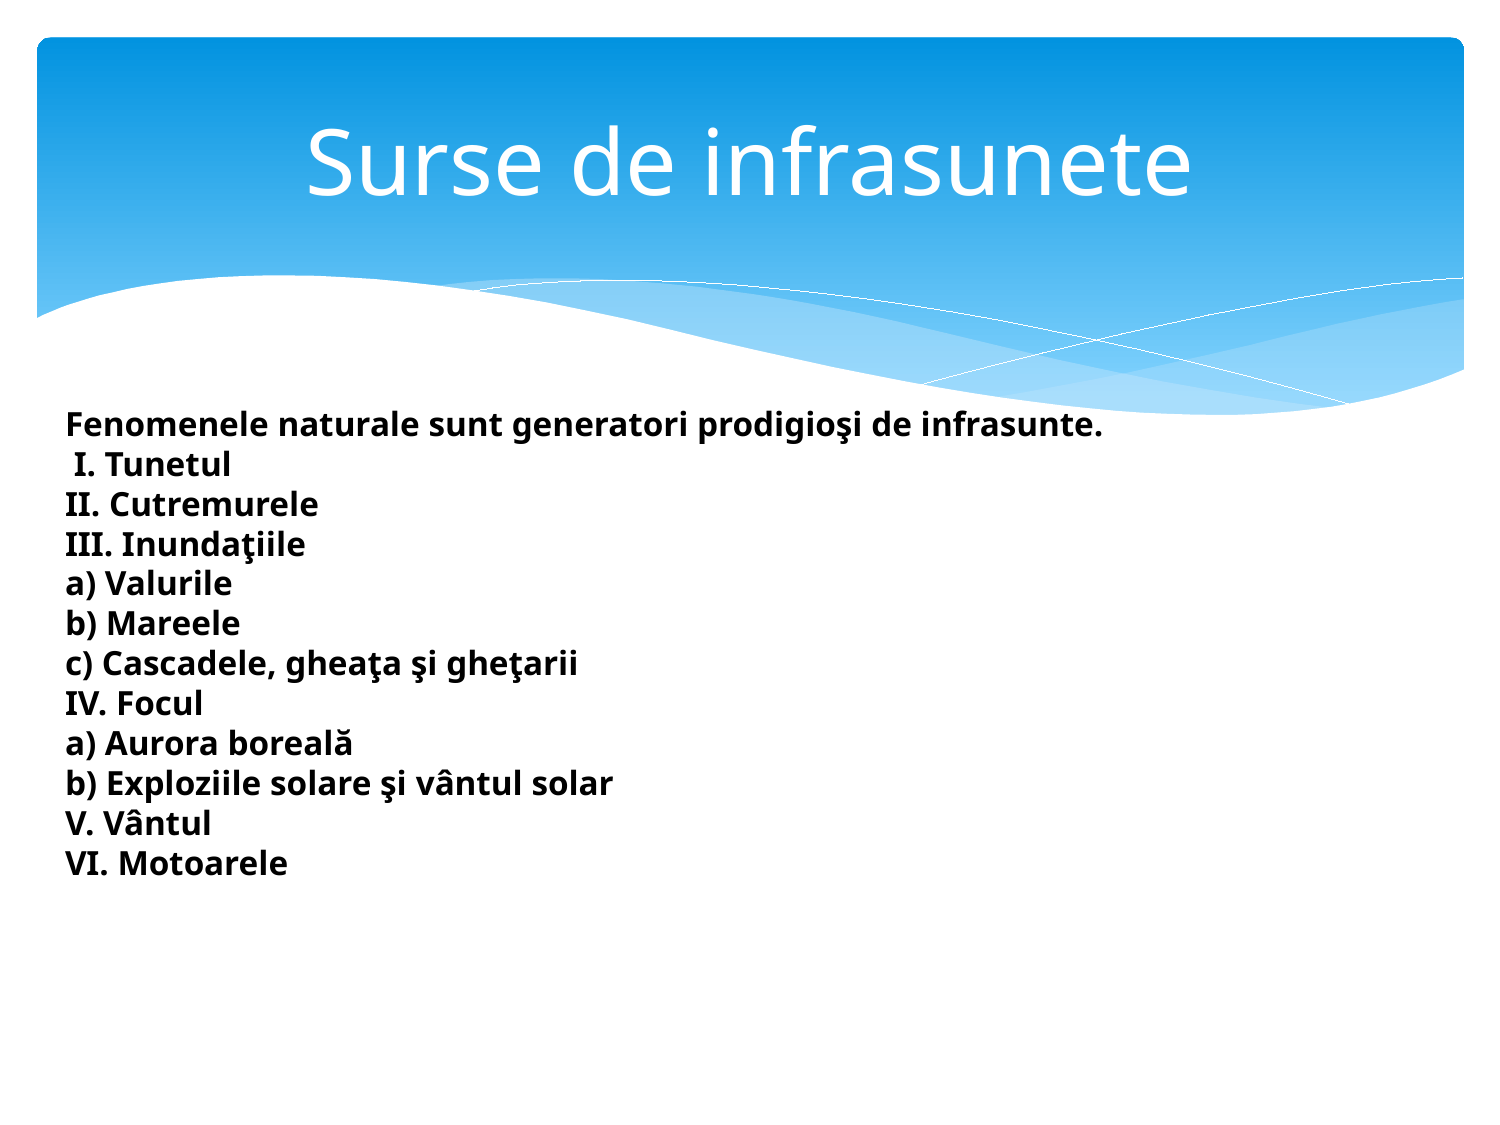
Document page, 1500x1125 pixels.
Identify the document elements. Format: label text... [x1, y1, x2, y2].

title Surse de infrasunete [75, 55, 1425, 261]
text_box Fenomenele naturale sunt generatori prodigioşi de infrasunte. I. Tunetul II. Cutremurele III. Inundaţiile a) Valurile b) Mareele c) Cascadele, gheaţa şi gheţarii IV. Focul a) Aurora boreală b) Exploziile solare şi vântul solar V. Vântul VI. Motoarele [49, 395, 1400, 890]
